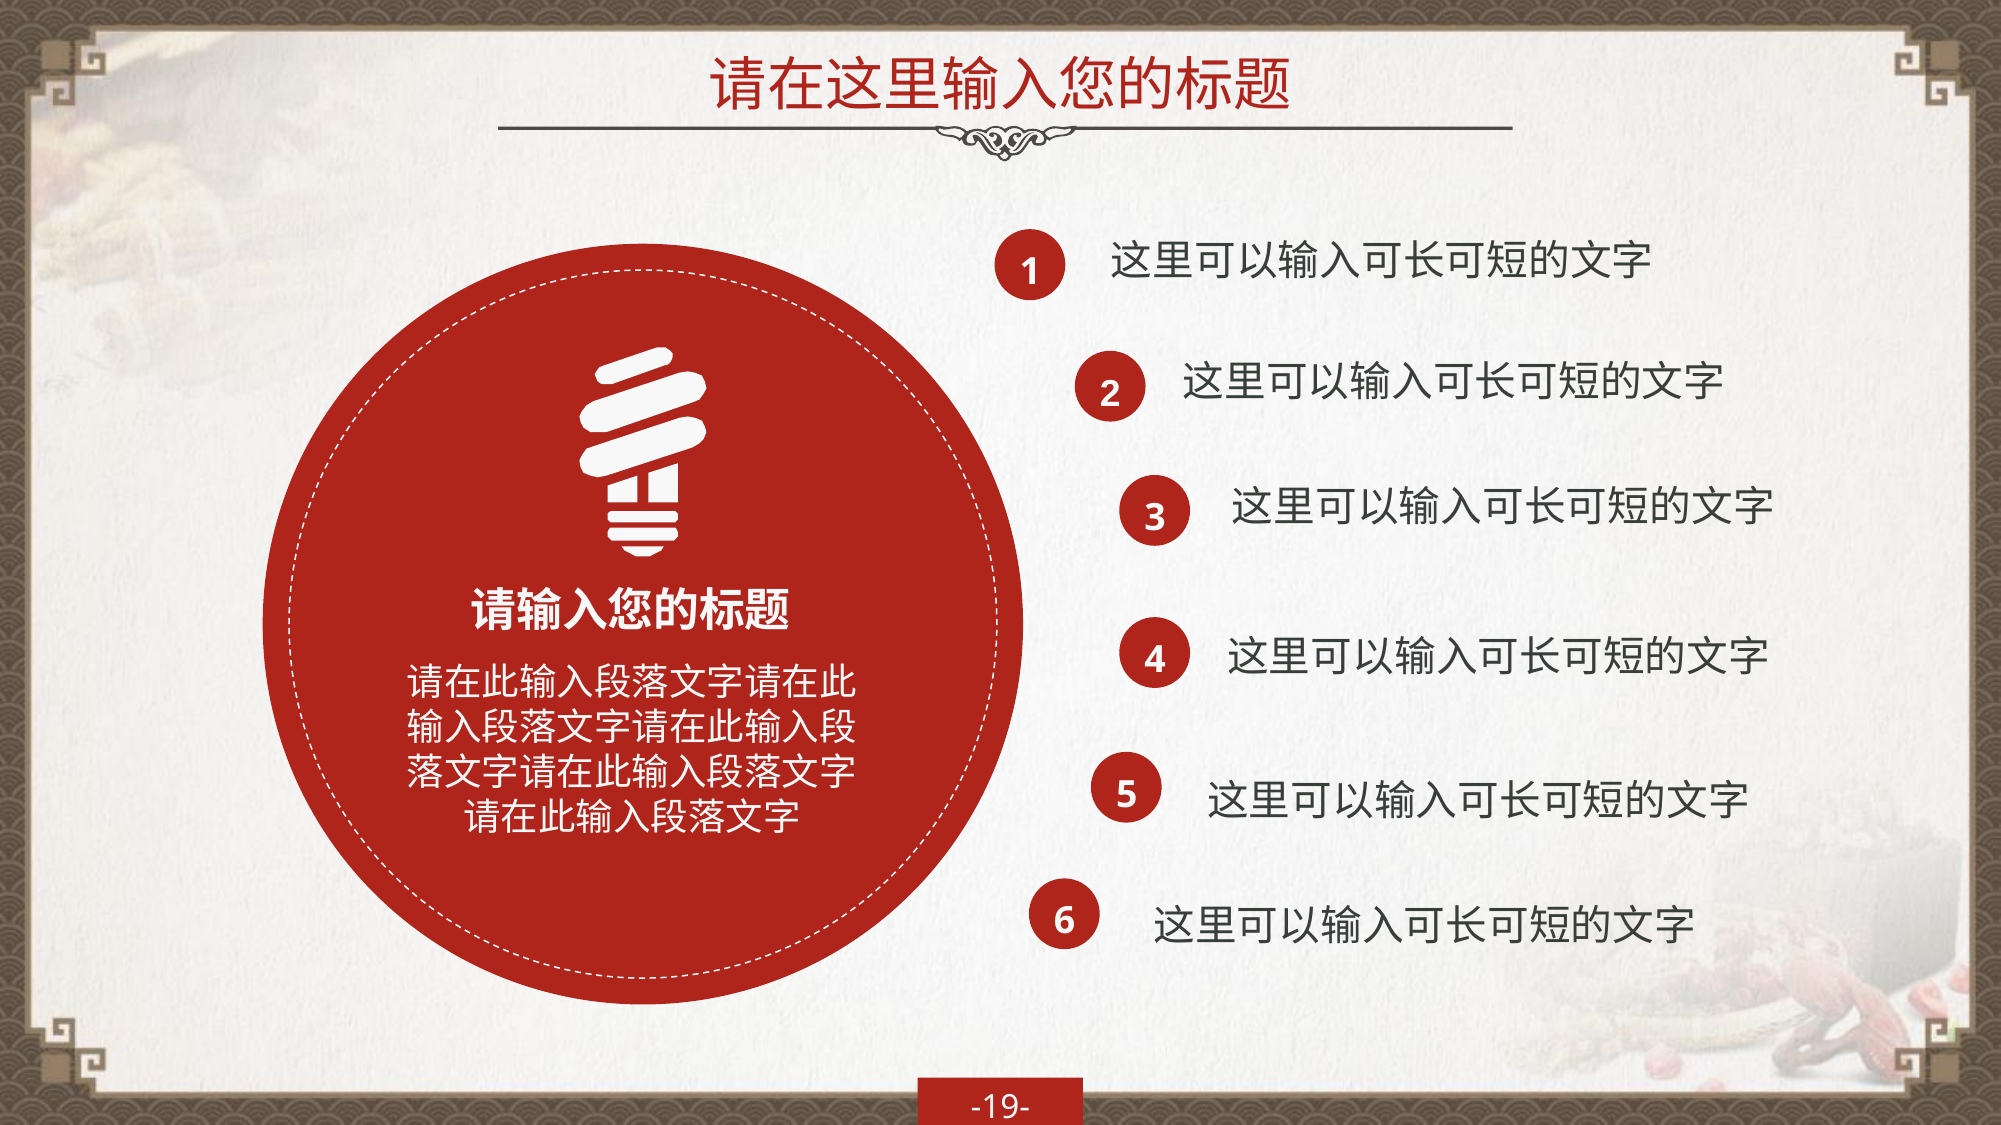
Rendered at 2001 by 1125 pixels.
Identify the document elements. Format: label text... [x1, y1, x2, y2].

text_box 这里可以输入可长可短的文字 [1216, 472, 1790, 538]
text_box 5 [1090, 751, 1162, 823]
text_box 这里可以输入可长可短的文字 [1167, 347, 1740, 413]
text_box [289, 270, 997, 979]
text_box [498, 125, 1513, 162]
text_box 1 [994, 229, 1066, 301]
text_box 这里可以输入可长可短的文字 [1212, 622, 1785, 688]
text_box [262, 243, 1024, 1005]
text_box 4 [1119, 617, 1191, 688]
text_box 这里可以输入可长可短的文字 [1192, 766, 1765, 831]
text_box 2 [1074, 350, 1146, 422]
text_box 请在这里输入您的标题 [694, 39, 1307, 125]
text_box 6 [1028, 878, 1100, 950]
text_box 3 [1119, 474, 1191, 546]
picture [0, 0, 2001, 1125]
text_box 这里可以输入可长可短的文字 [1095, 226, 1669, 292]
text_box 这里可以输入可长可短的文字 [1138, 891, 1711, 957]
